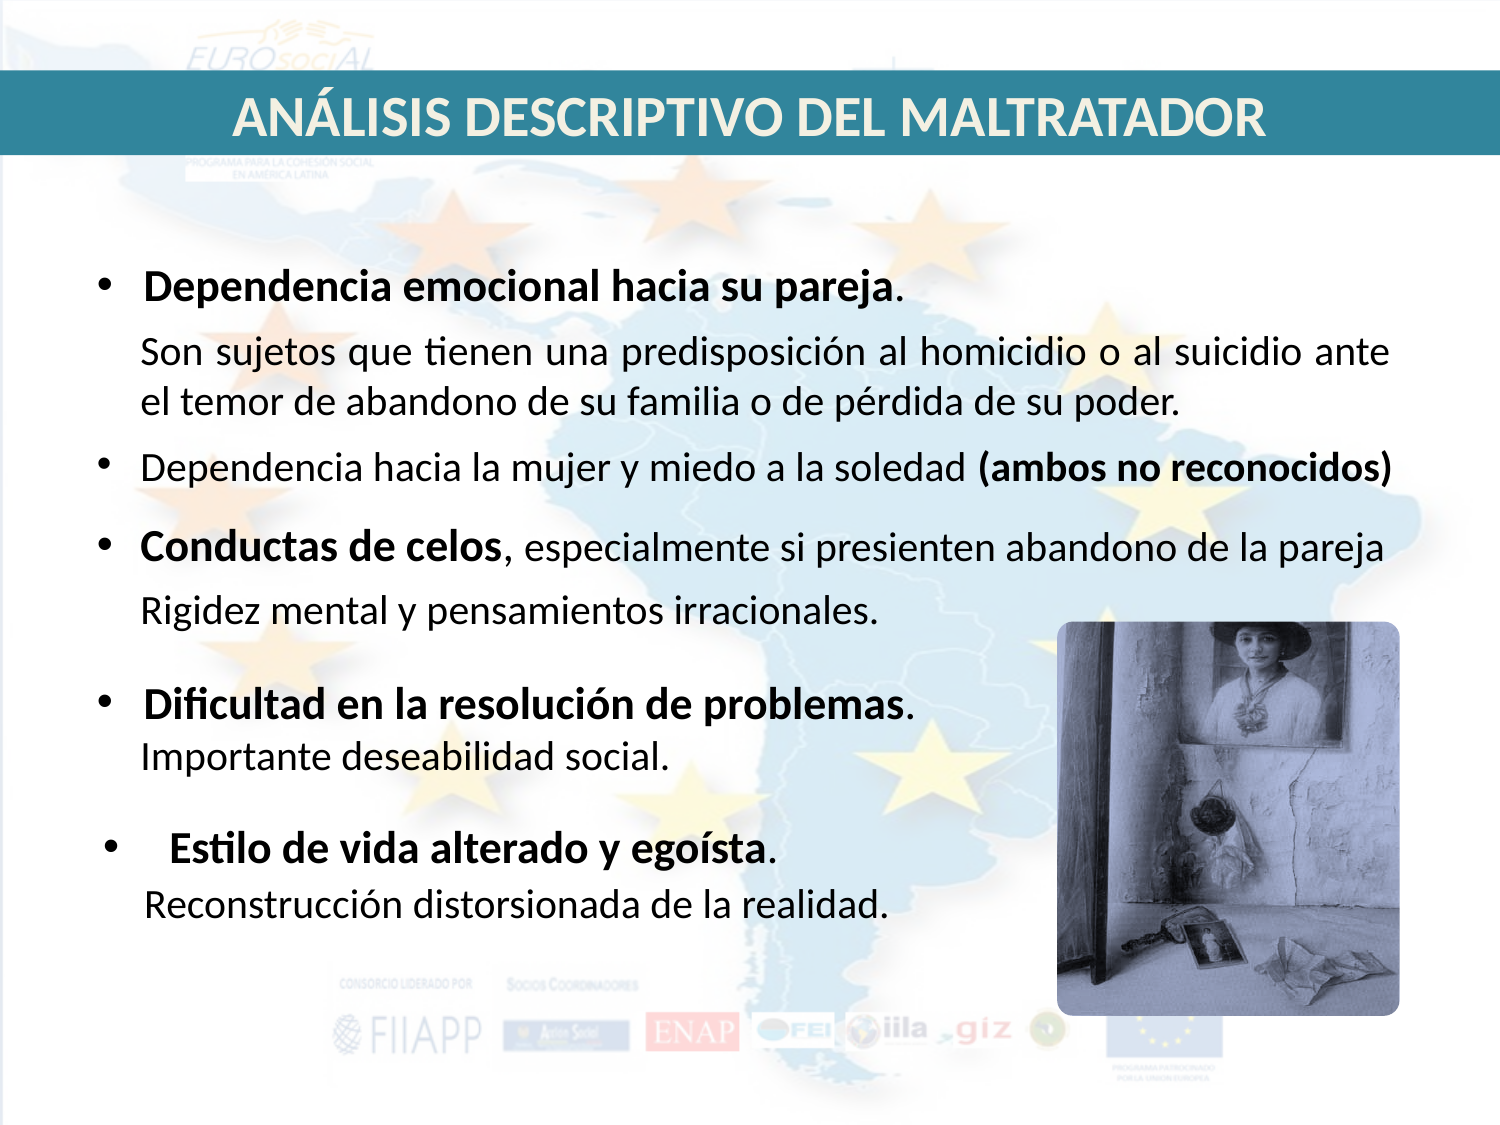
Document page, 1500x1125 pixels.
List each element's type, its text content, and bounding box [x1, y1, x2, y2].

text_box ANÁLISIS DESCRIPTIVO DEL MALTRATADOR [0, 70, 1500, 156]
text_box Dependencia emocional hacia su pareja. Son sujetos que tienen una predisposición al homicidio o al suicidio ante el temor de abandono de su familia o de pérdida de su poder. Dependencia hacia la mujer y miedo a la soledad (ambos no reconocidos) Conductas de celos, especialmente si presienten abandono de la pareja Rigidez mental y pensamientos irracionales. Dificultad en la resolución de problemas. Importante deseabilidad social. [81, 248, 1418, 826]
text_box Estilo de vida alterado y egoísta. Reconstrucción distorsionada de la realidad. [88, 810, 963, 936]
picture [1056, 621, 1400, 1017]
